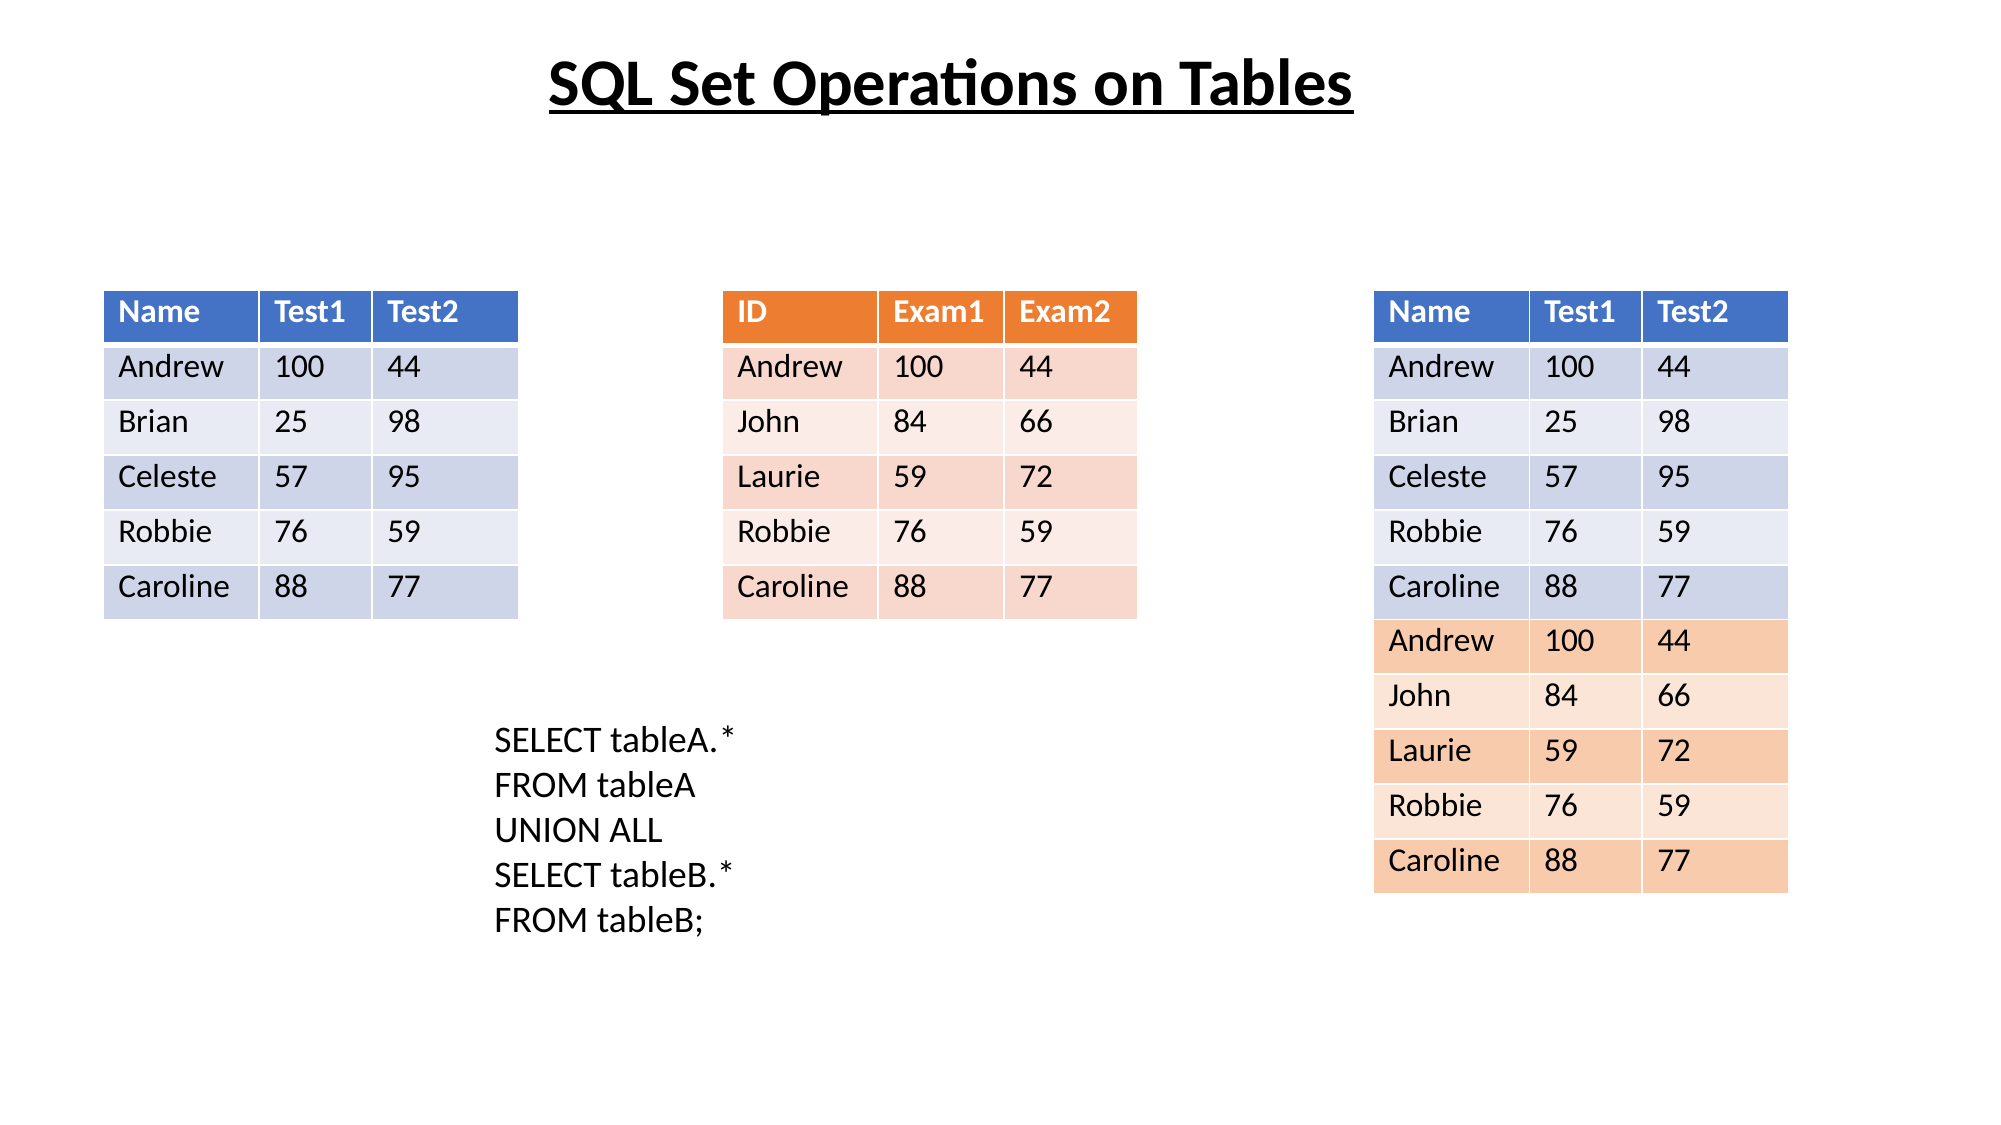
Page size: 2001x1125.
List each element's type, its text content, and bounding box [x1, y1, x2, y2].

table_cell 100 [1530, 620, 1641, 673]
table_cell Celeste [104, 456, 258, 509]
table_cell Laurie [1374, 730, 1529, 783]
table_cell 77 [1643, 840, 1788, 893]
table_cell 76 [1530, 511, 1641, 564]
table_cell Laurie [723, 456, 877, 509]
table_cell 72 [1643, 730, 1788, 783]
text_box SQL Set Operations on Tables [533, 31, 1369, 126]
table_cell 95 [373, 456, 518, 509]
table_header Test1 [260, 291, 371, 342]
table_cell Caroline [104, 566, 258, 619]
table_cell 95 [1643, 456, 1788, 509]
table_cell 77 [1643, 566, 1788, 619]
table_cell 88 [1530, 566, 1641, 619]
table_cell 77 [1005, 566, 1137, 619]
table_cell Andrew [1374, 620, 1529, 673]
table_cell Caroline [1374, 566, 1529, 619]
table_cell 44 [1643, 620, 1788, 673]
table_cell 44 [1643, 348, 1788, 399]
table_cell 88 [879, 566, 1003, 619]
table_cell Andrew [723, 348, 877, 399]
table_header Test1 [1530, 291, 1641, 342]
table_cell 72 [1005, 456, 1137, 509]
table_cell Robbie [1374, 511, 1529, 564]
table_cell 66 [1005, 401, 1137, 454]
table_cell Brian [1374, 401, 1529, 454]
table_cell John [1374, 675, 1529, 728]
table_cell Robbie [104, 511, 258, 564]
table_cell 77 [373, 566, 518, 619]
table_header Exam1 [879, 291, 1003, 343]
table_cell 59 [1530, 730, 1641, 783]
text_box SELECT tableA.* FROM tableA UNION ALL SELECT tableB.* FROM tableB; [479, 707, 791, 948]
table_cell 76 [879, 511, 1003, 564]
table_cell John [723, 401, 877, 454]
table_cell 88 [260, 566, 371, 619]
table_cell 100 [879, 348, 1003, 399]
table_cell 66 [1643, 675, 1788, 728]
table_cell Caroline [1374, 840, 1529, 893]
table_cell 84 [879, 401, 1003, 454]
table_cell 57 [1530, 456, 1641, 509]
table_cell Andrew [104, 348, 258, 399]
table_cell Robbie [1374, 785, 1529, 838]
table_cell 25 [260, 401, 371, 454]
table_cell Brian [104, 401, 258, 454]
table_cell Andrew [1374, 348, 1529, 399]
table_cell 59 [879, 456, 1003, 509]
table_cell Celeste [1374, 456, 1529, 509]
table_header Test2 [373, 291, 518, 342]
table_cell 59 [1643, 785, 1788, 838]
table_cell 98 [1643, 401, 1788, 454]
table_cell 59 [373, 511, 518, 564]
table_cell 84 [1530, 675, 1641, 728]
table_cell 76 [1530, 785, 1641, 838]
table_cell 76 [260, 511, 371, 564]
table_header Name [104, 291, 258, 342]
table_cell 100 [260, 348, 371, 399]
table_cell Caroline [723, 566, 877, 619]
table_cell 25 [1530, 401, 1641, 454]
table_cell 44 [1005, 348, 1137, 399]
table_header Exam2 [1005, 291, 1137, 343]
table_cell 88 [1530, 840, 1641, 893]
table_cell 44 [373, 348, 518, 399]
table_cell 57 [260, 456, 371, 509]
table_header Name [1374, 291, 1529, 342]
table_cell Robbie [723, 511, 877, 564]
table_header ID [723, 291, 877, 343]
table_cell 59 [1643, 511, 1788, 564]
table_cell 98 [373, 401, 518, 454]
table_cell 59 [1005, 511, 1137, 564]
table_cell 100 [1530, 348, 1641, 399]
table_header Test2 [1643, 291, 1788, 342]
